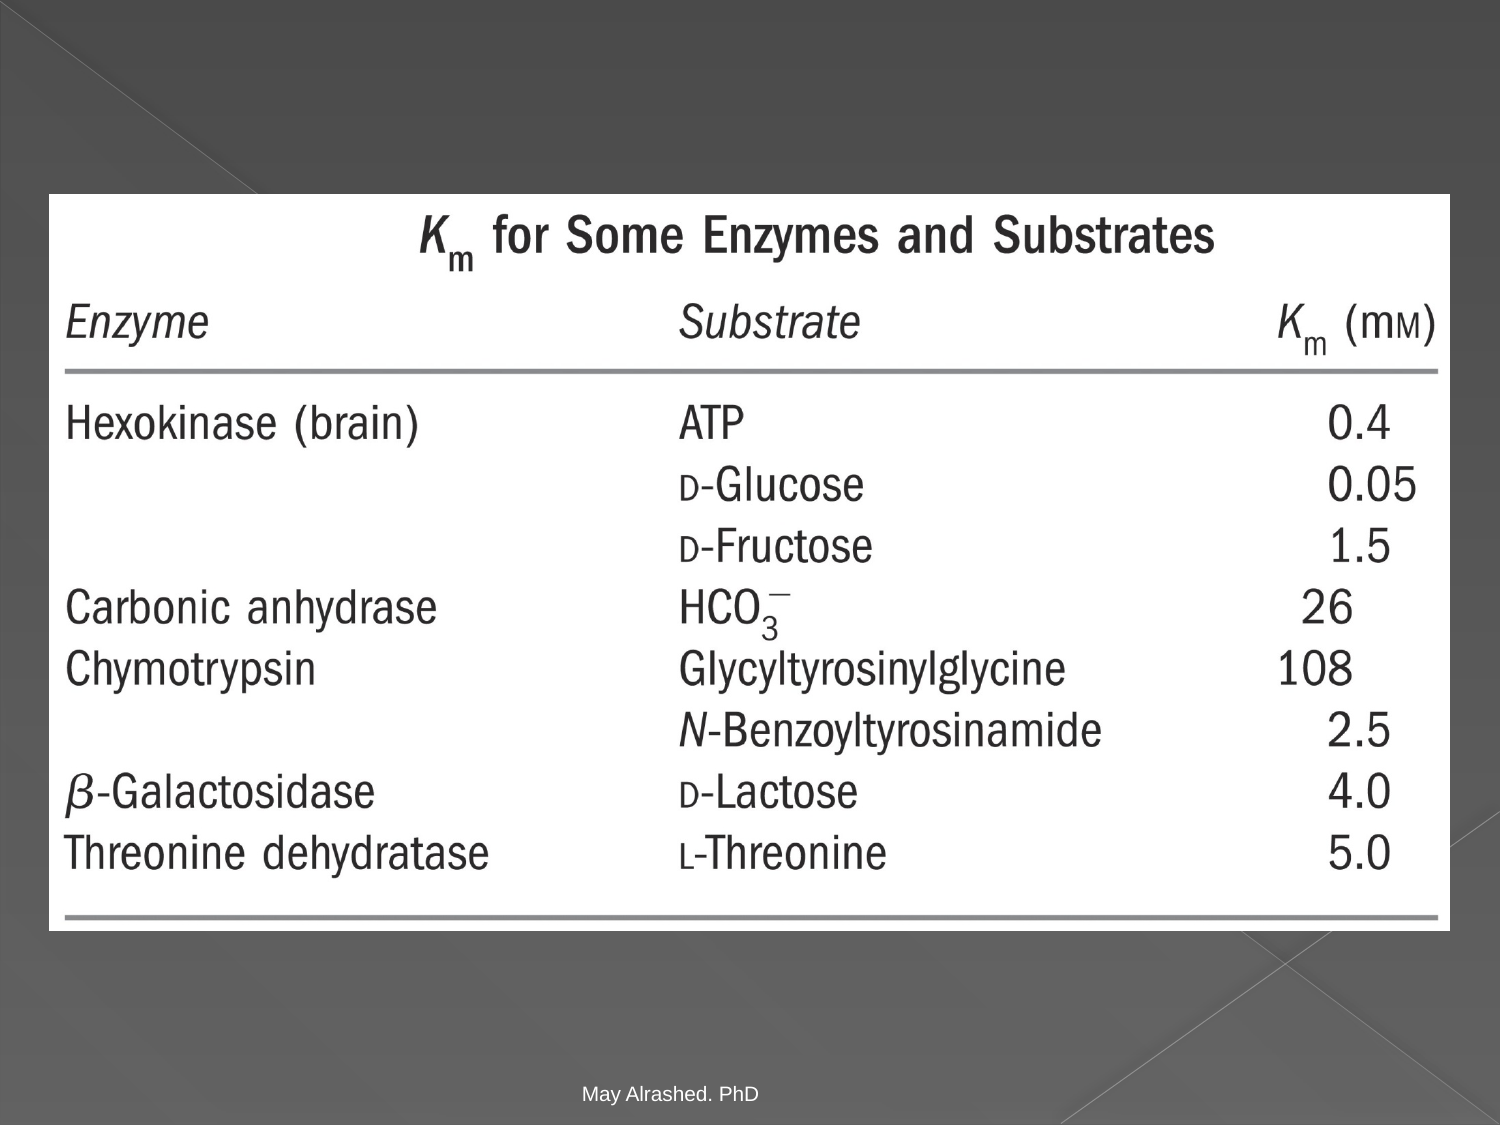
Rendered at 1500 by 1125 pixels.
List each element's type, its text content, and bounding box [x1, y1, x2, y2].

picture [49, 193, 1451, 931]
footer May Alrashed. PhD [75, 1063, 774, 1113]
